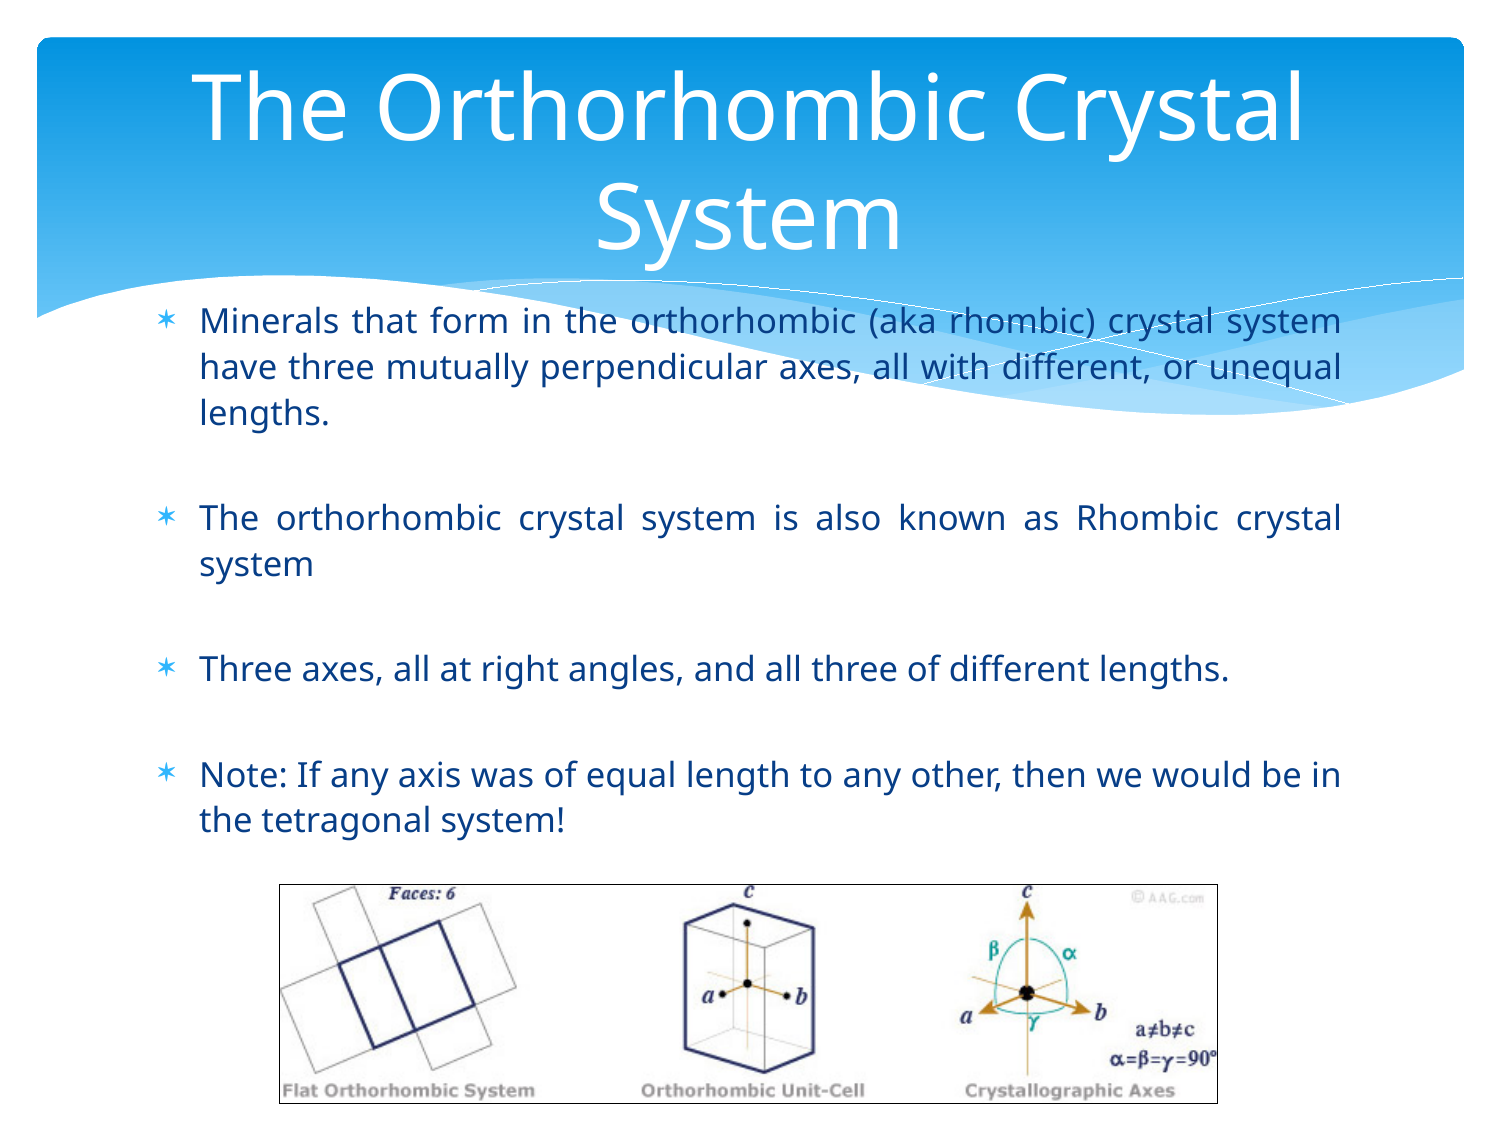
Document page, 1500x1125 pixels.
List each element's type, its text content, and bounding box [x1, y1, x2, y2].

title The Orthorhombic Crystal System [75, 55, 1425, 261]
list Minerals that form in the orthorhombic (aka rhombic) crystal system have three mutually perpendicular axes, all with different, or unequal lengths. The orthorhombic crystal system is also known as Rhombic crystal system Three axes, all at right angles, and all three of different lengths. Note: If any axis was of equal length to any other, then we would be in the tetragonal system! [143, 287, 1359, 854]
picture [279, 884, 1218, 1104]
